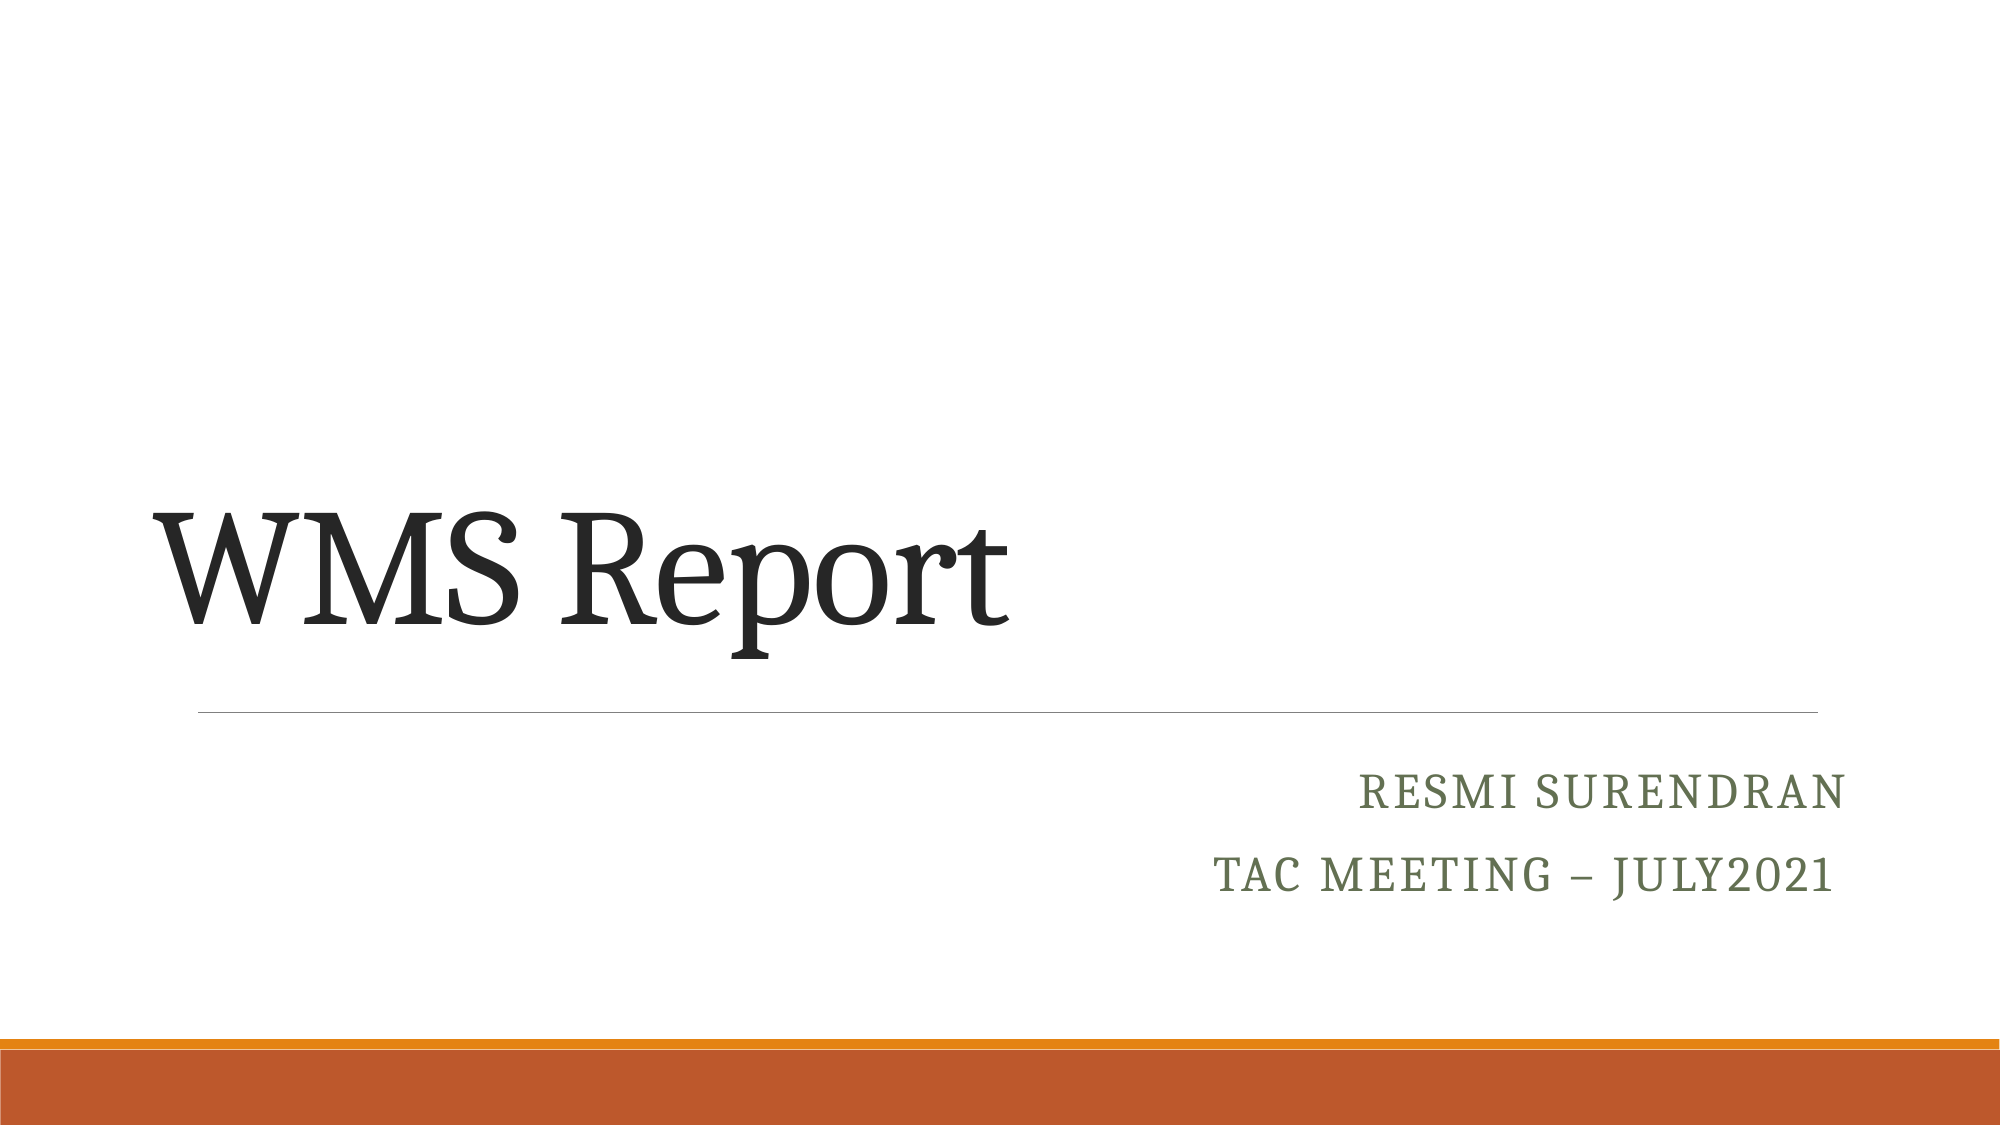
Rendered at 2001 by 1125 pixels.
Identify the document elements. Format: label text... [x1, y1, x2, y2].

title WMS Report [137, 179, 1861, 667]
subtitle Resmi Surendran TAC Meeting – July2021 [971, 757, 1862, 929]
